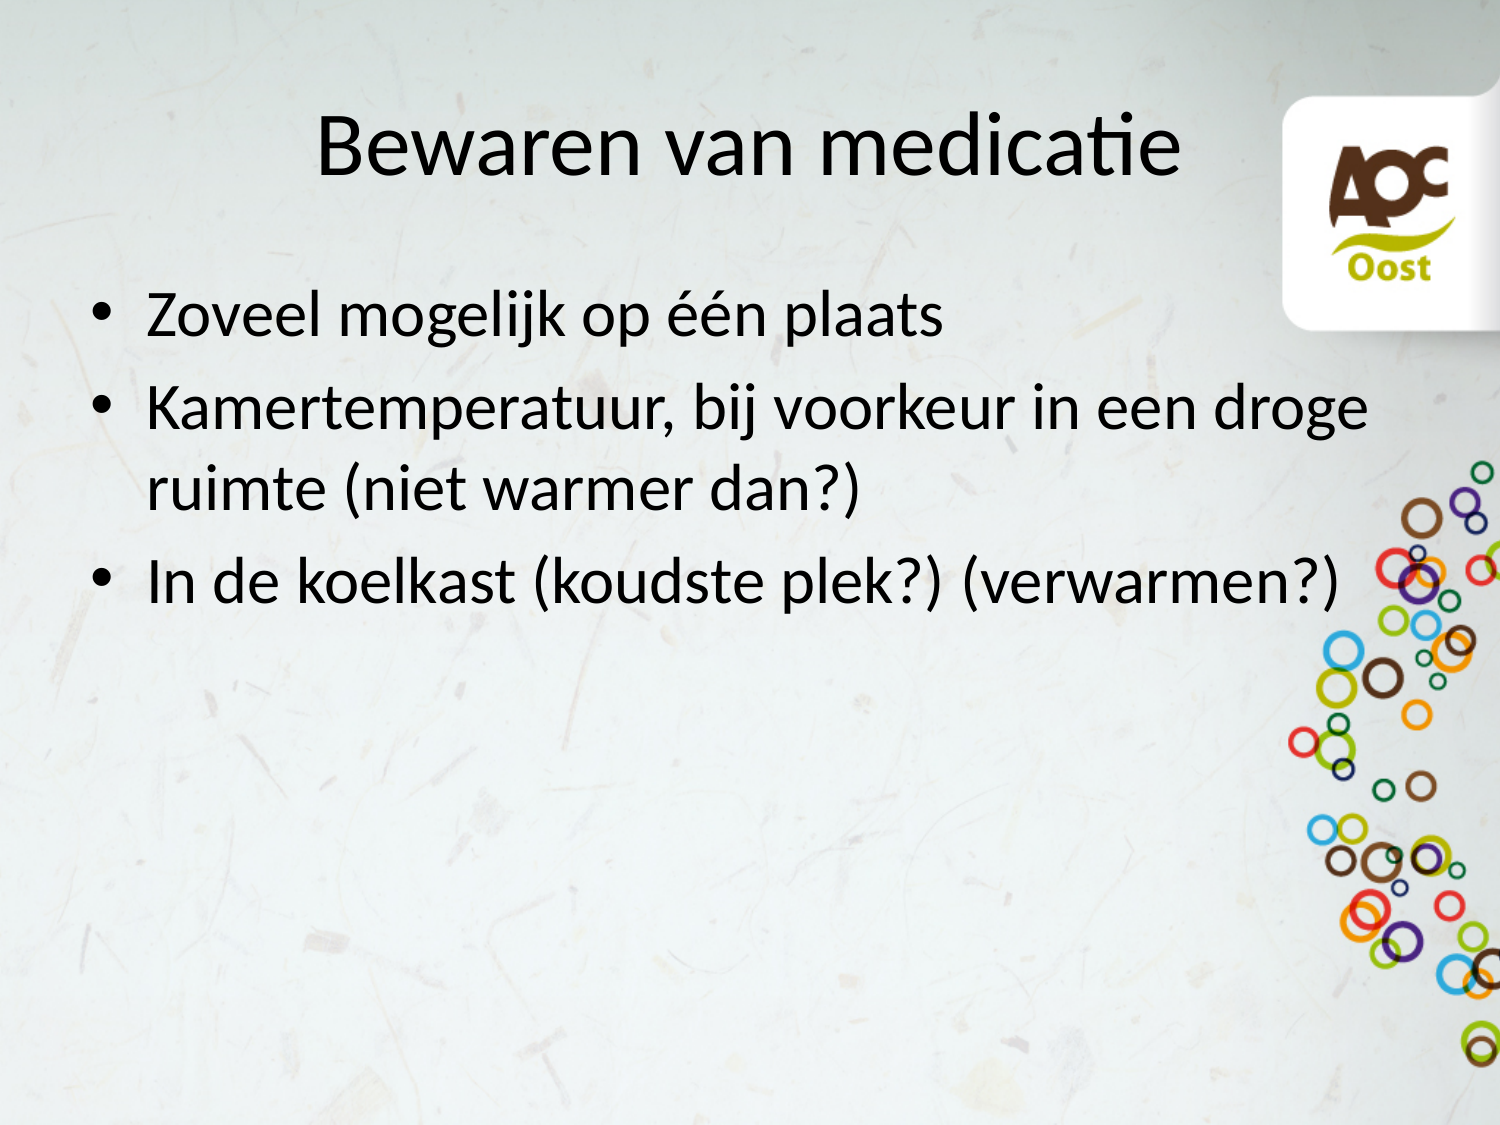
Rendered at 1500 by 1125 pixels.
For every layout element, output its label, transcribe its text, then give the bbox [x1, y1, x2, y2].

title Bewaren van medicatie [75, 45, 1425, 233]
picture [0, 0, 1500, 1125]
list Zoveel mogelijk op één plaats Kamertemperatuur, bij voorkeur in een droge ruimte (niet warmer dan?) In de koelkast (koudste plek?) (verwarmen?) [75, 262, 1425, 1005]
